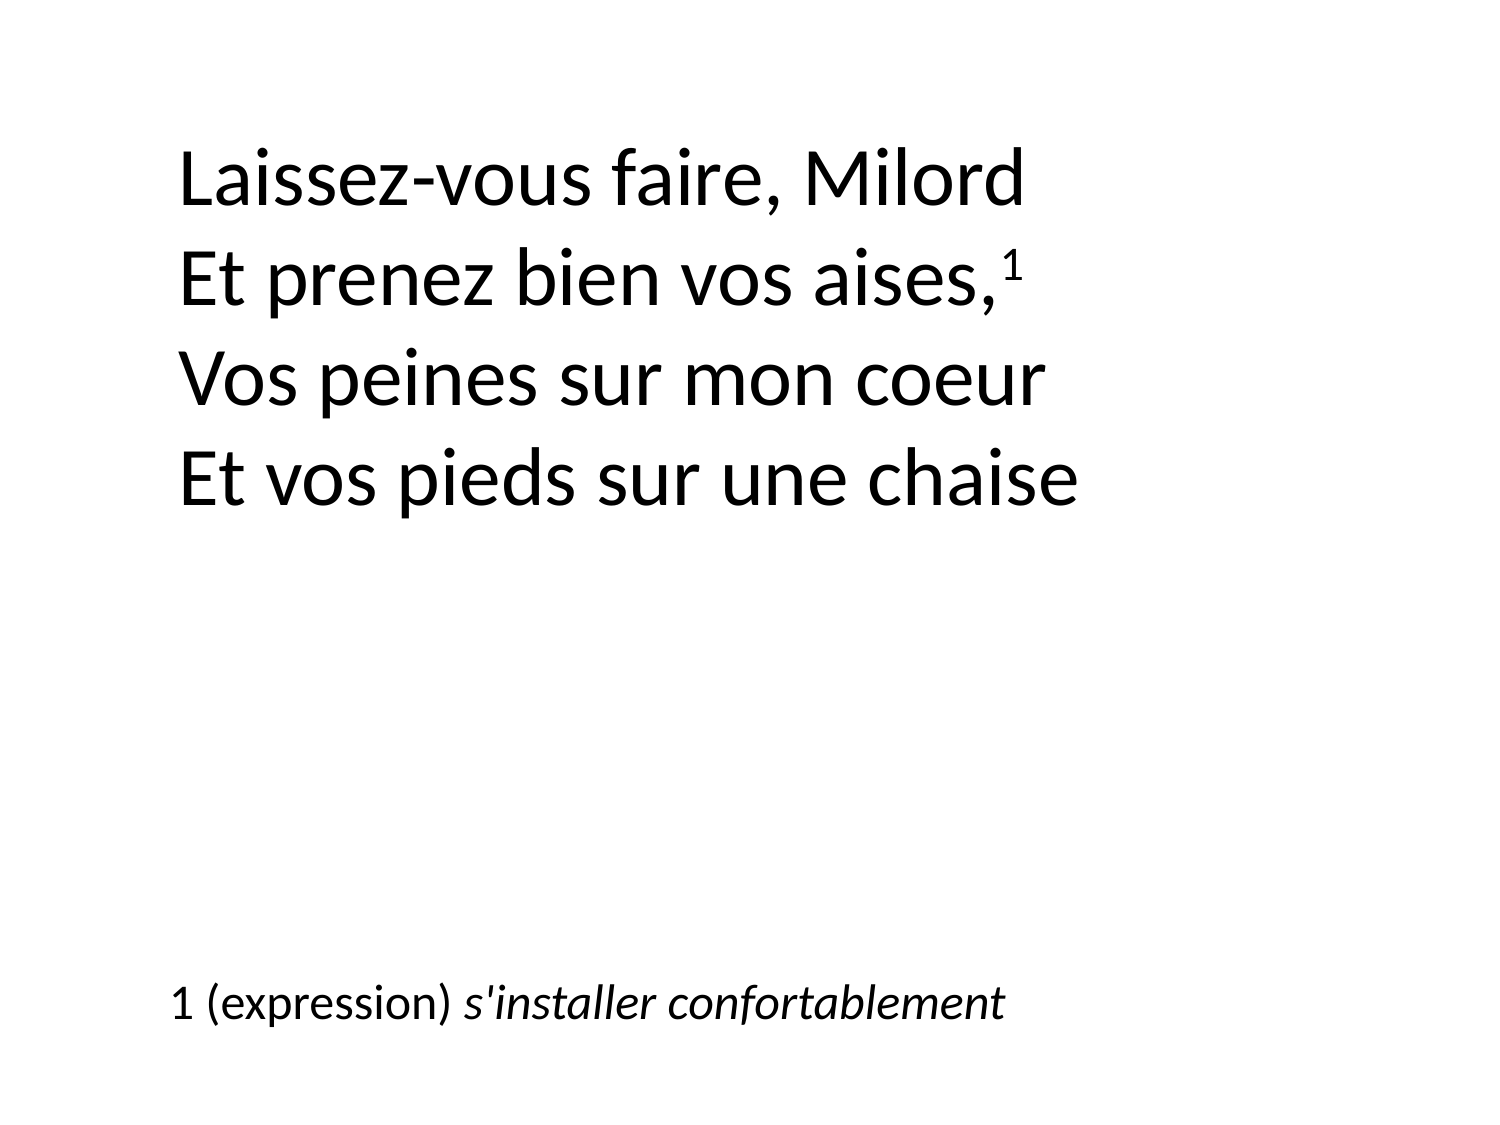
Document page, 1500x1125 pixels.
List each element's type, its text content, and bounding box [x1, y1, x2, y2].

text_box Laissez-vous faire, Milord Et prenez bien vos aises,1 Vos peines sur mon coeur Et vos pieds sur une chaise [163, 114, 1096, 530]
text_box 1 (expression) s'installer confortablement [154, 962, 1022, 1038]
